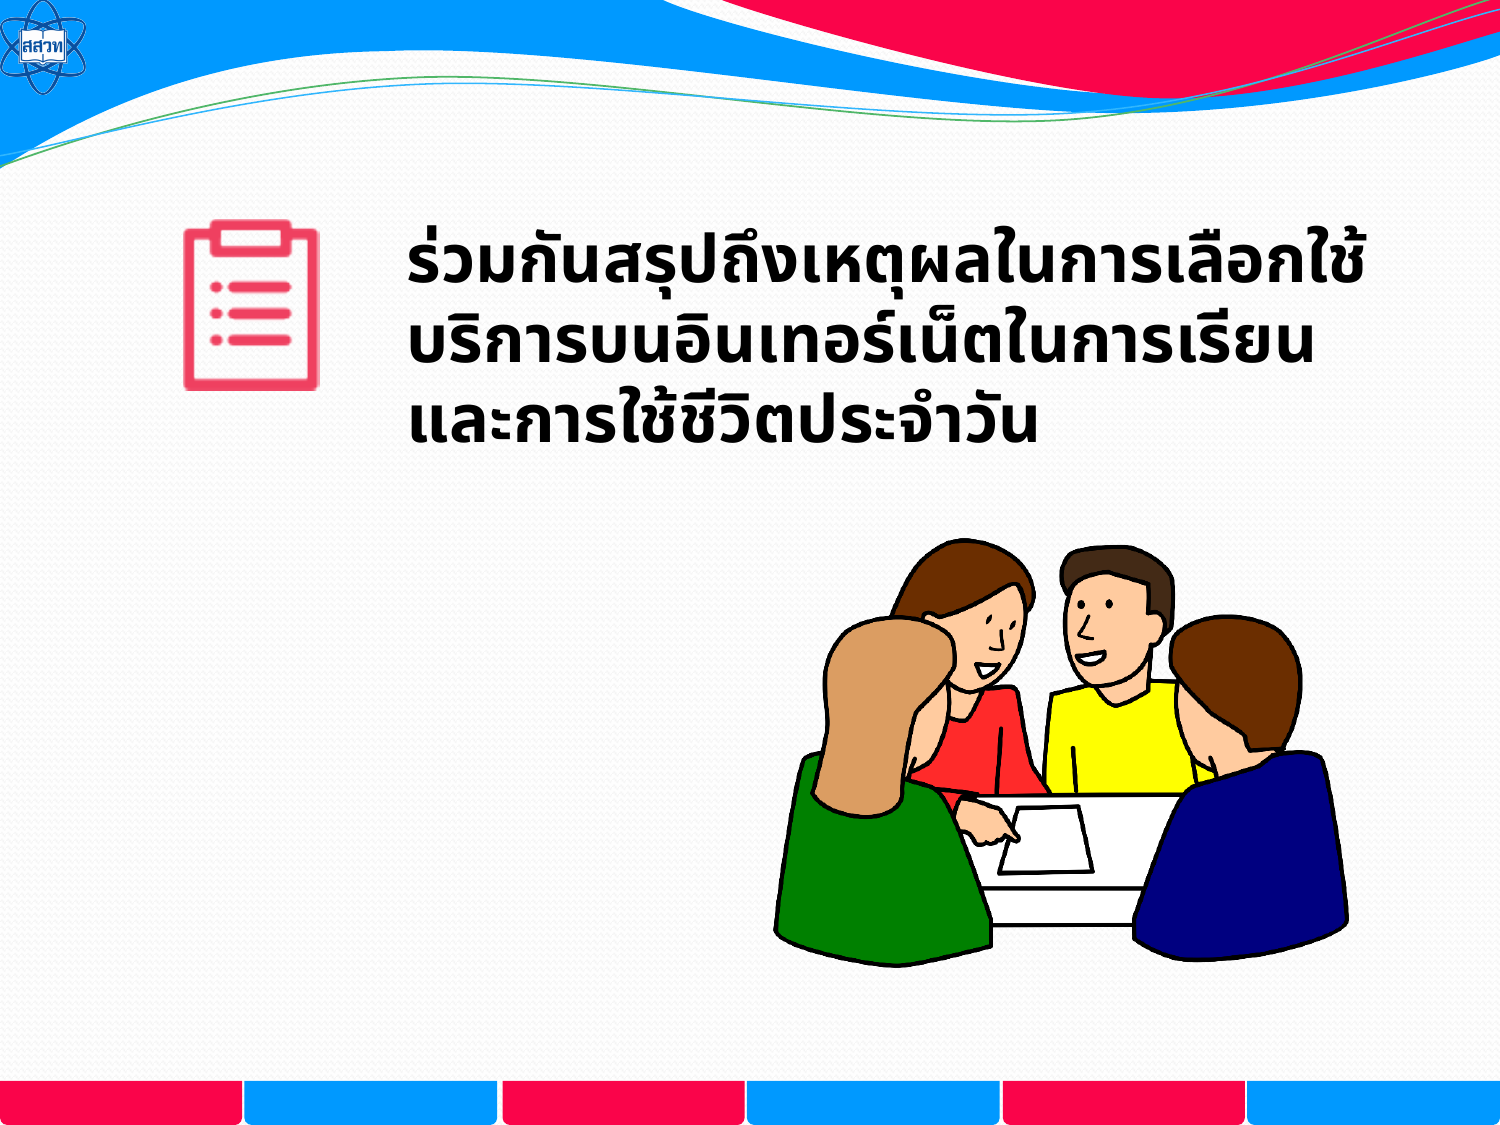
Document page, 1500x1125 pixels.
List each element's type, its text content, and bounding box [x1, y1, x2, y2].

text_box ร่วมกันสรุปถึงเหตุผลในการเลือกใช้บริการบนอินเทอร์เน็ตในการเรียนและการใช้ชีวิตประจำวัน [242, 208, 1387, 463]
picture [773, 538, 1349, 968]
picture [0, 0, 86, 95]
picture [182, 219, 320, 392]
